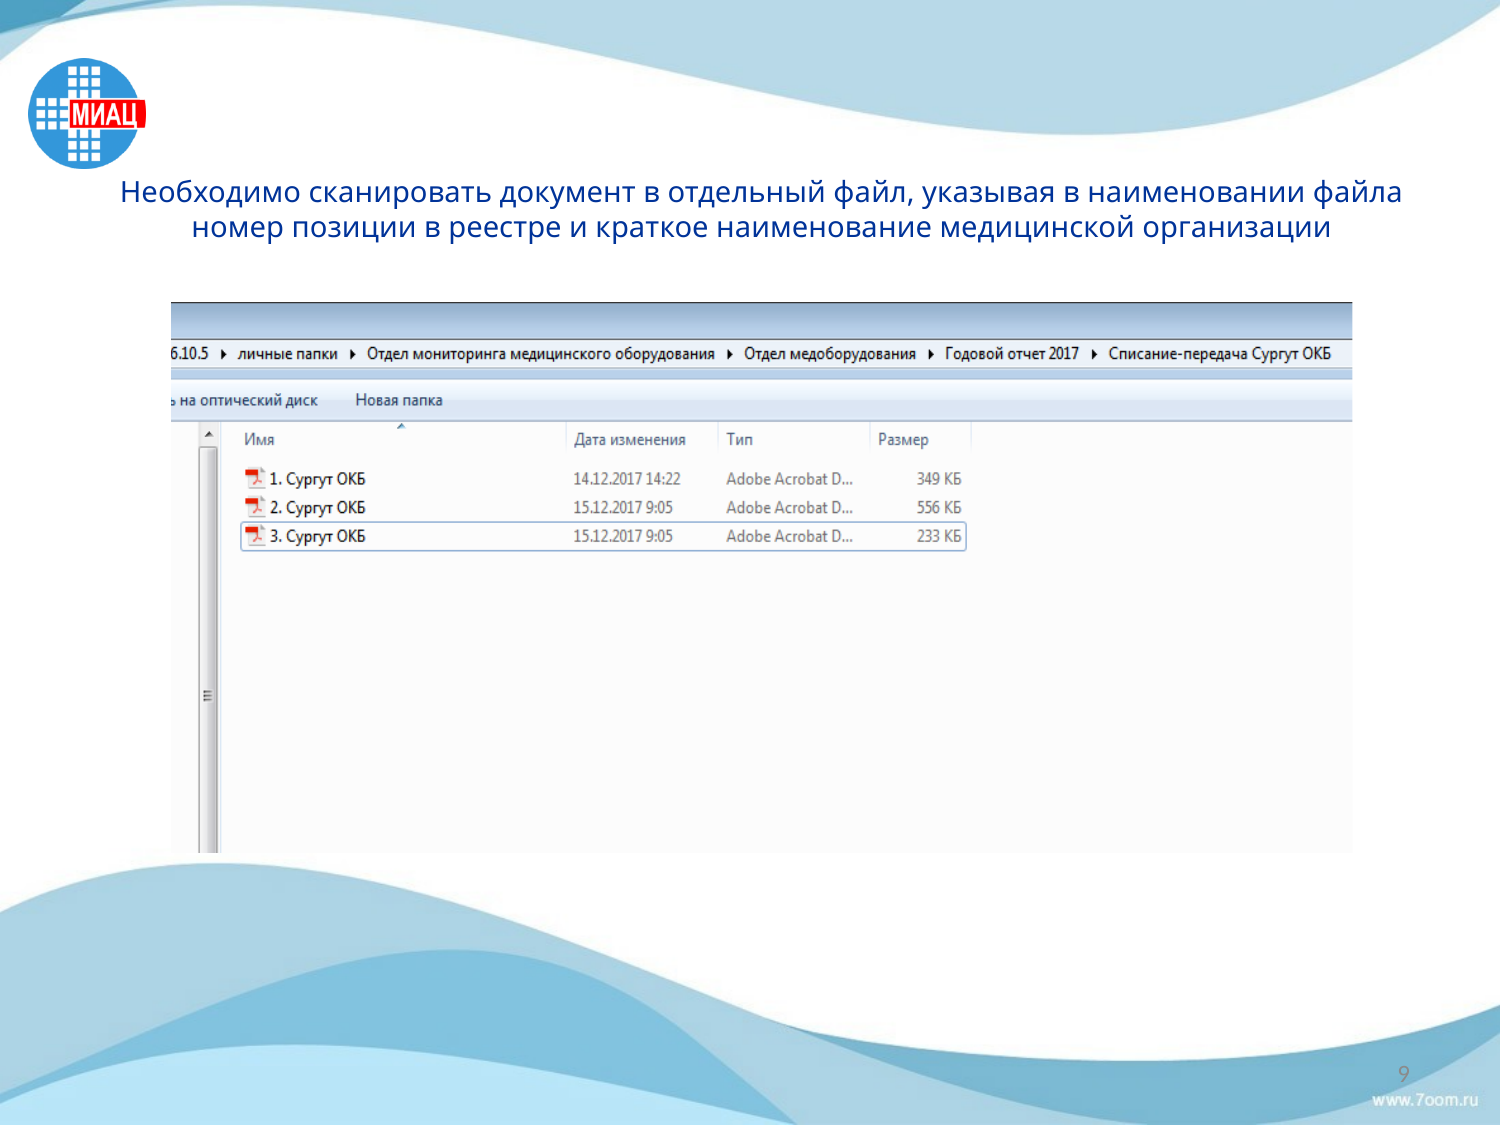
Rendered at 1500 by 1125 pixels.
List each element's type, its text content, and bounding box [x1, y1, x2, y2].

picture [0, 0, 1500, 1125]
slide_number 9 [1074, 1042, 1425, 1103]
title Необходимо сканировать документ в отдельный файл, указывая в наименовании файла номер позиции в реестре и краткое наименование медицинской организации [86, 137, 1437, 279]
